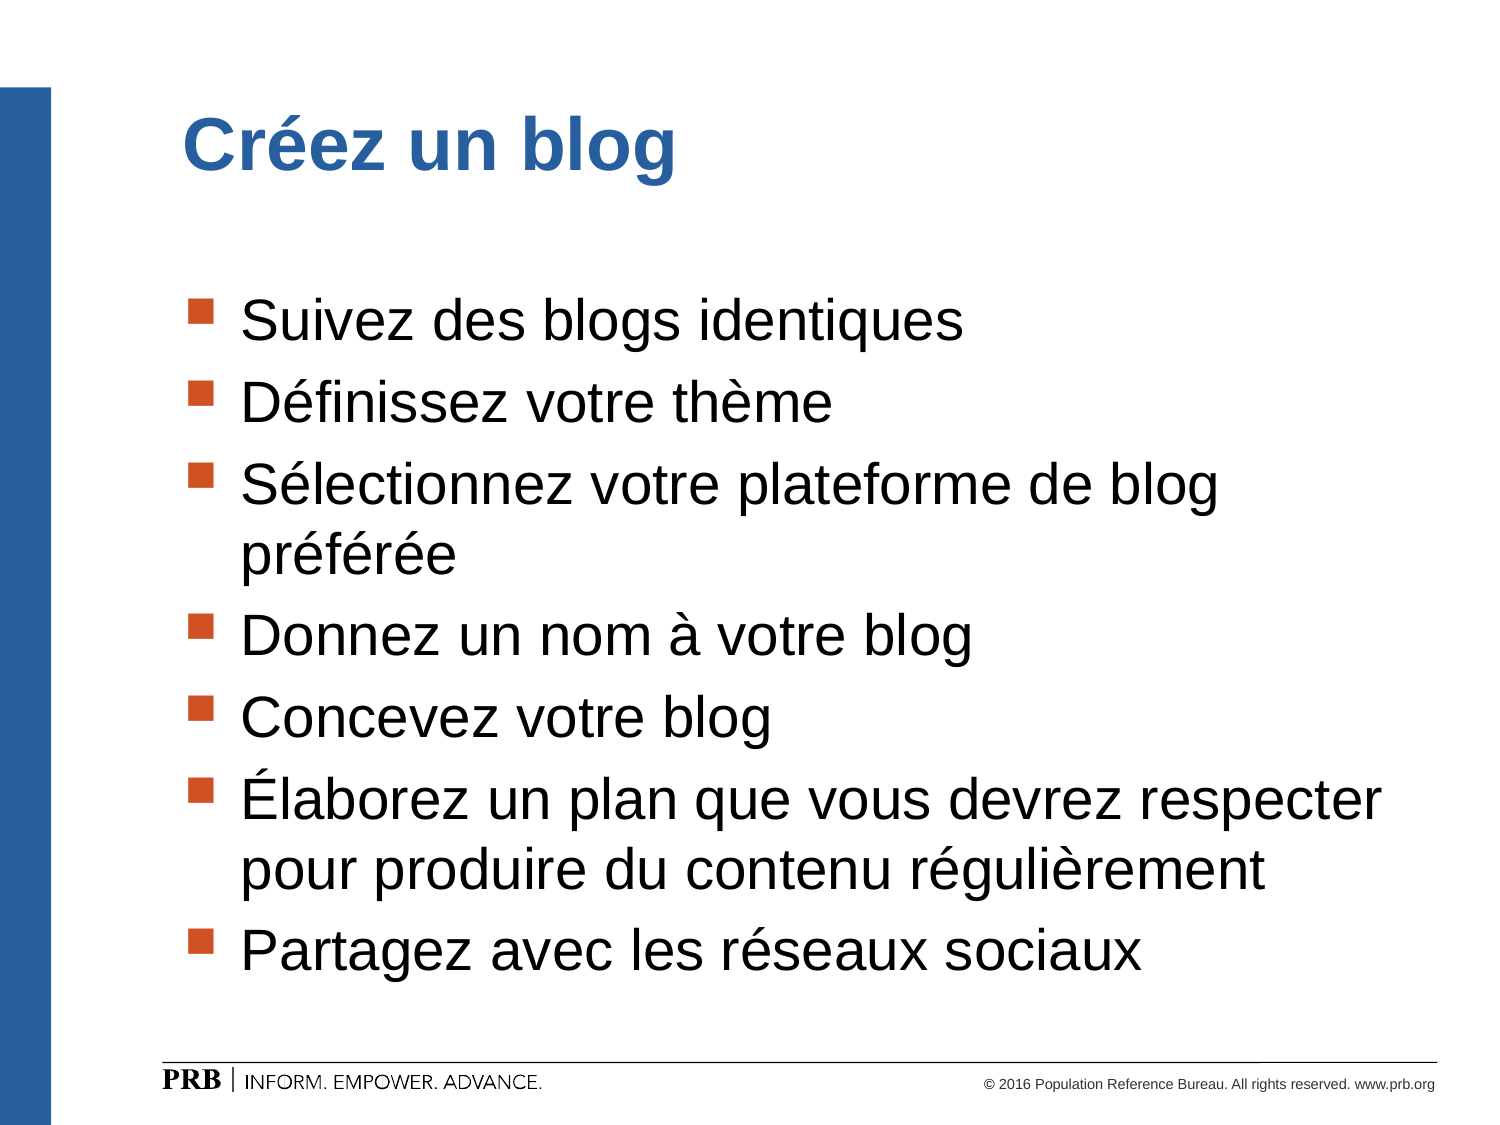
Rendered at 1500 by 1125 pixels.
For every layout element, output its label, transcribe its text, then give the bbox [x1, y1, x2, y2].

title Créez un blog [167, 87, 1438, 251]
list Suivez des blogs identiques Définissez votre thème Sélectionnez votre plateforme de blog préférée Donnez un nom à votre blog Concevez votre blog Élaborez un plan que vous devrez respecter pour produire du contenu régulièrement Partagez avec les réseaux sociaux [169, 274, 1438, 1038]
